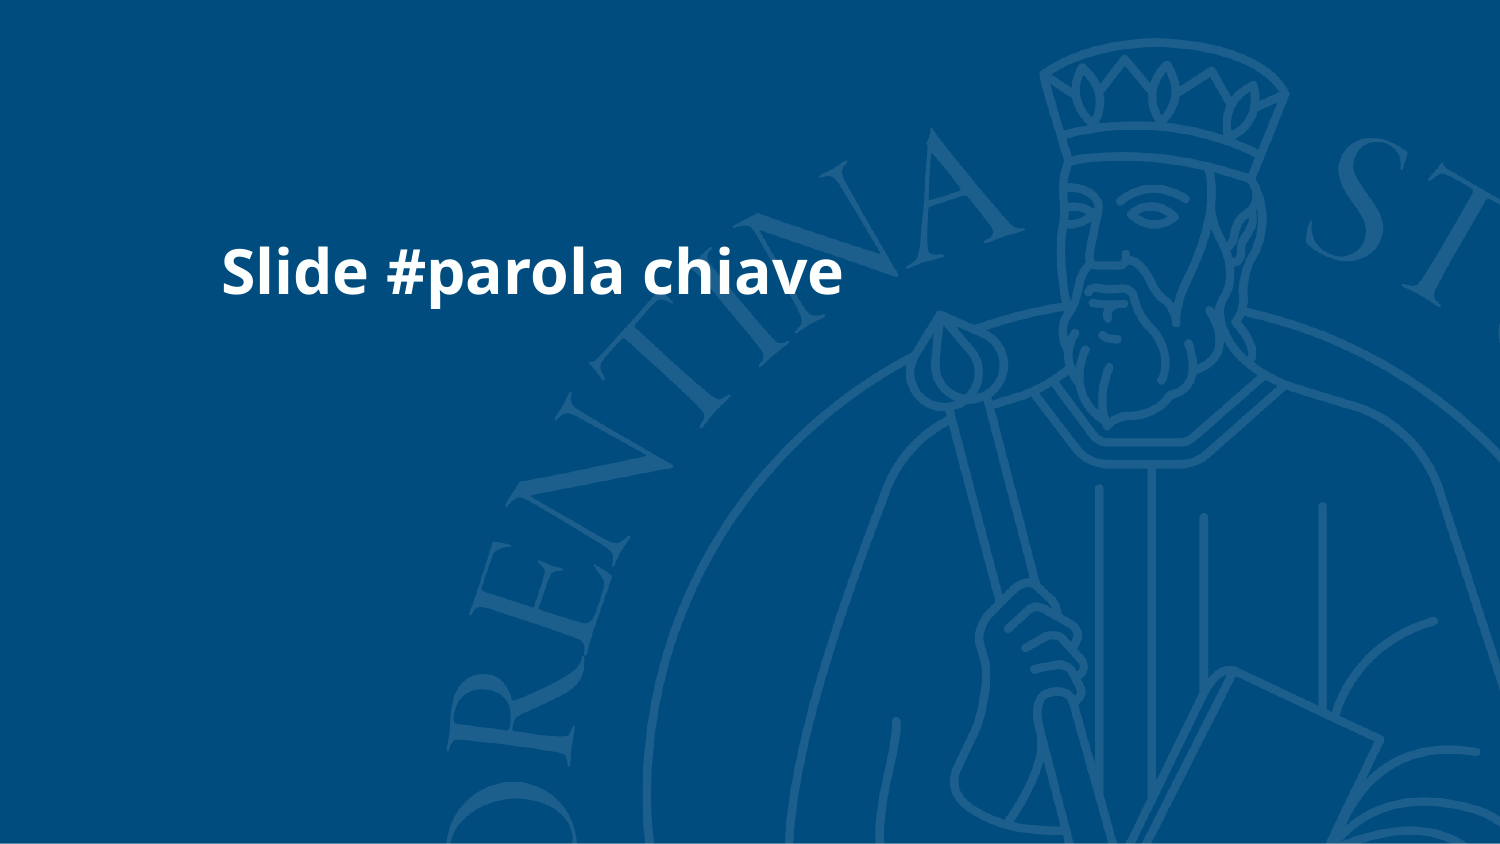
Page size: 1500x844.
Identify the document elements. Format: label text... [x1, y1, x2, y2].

title Slide #parola chiave [206, 233, 1362, 422]
